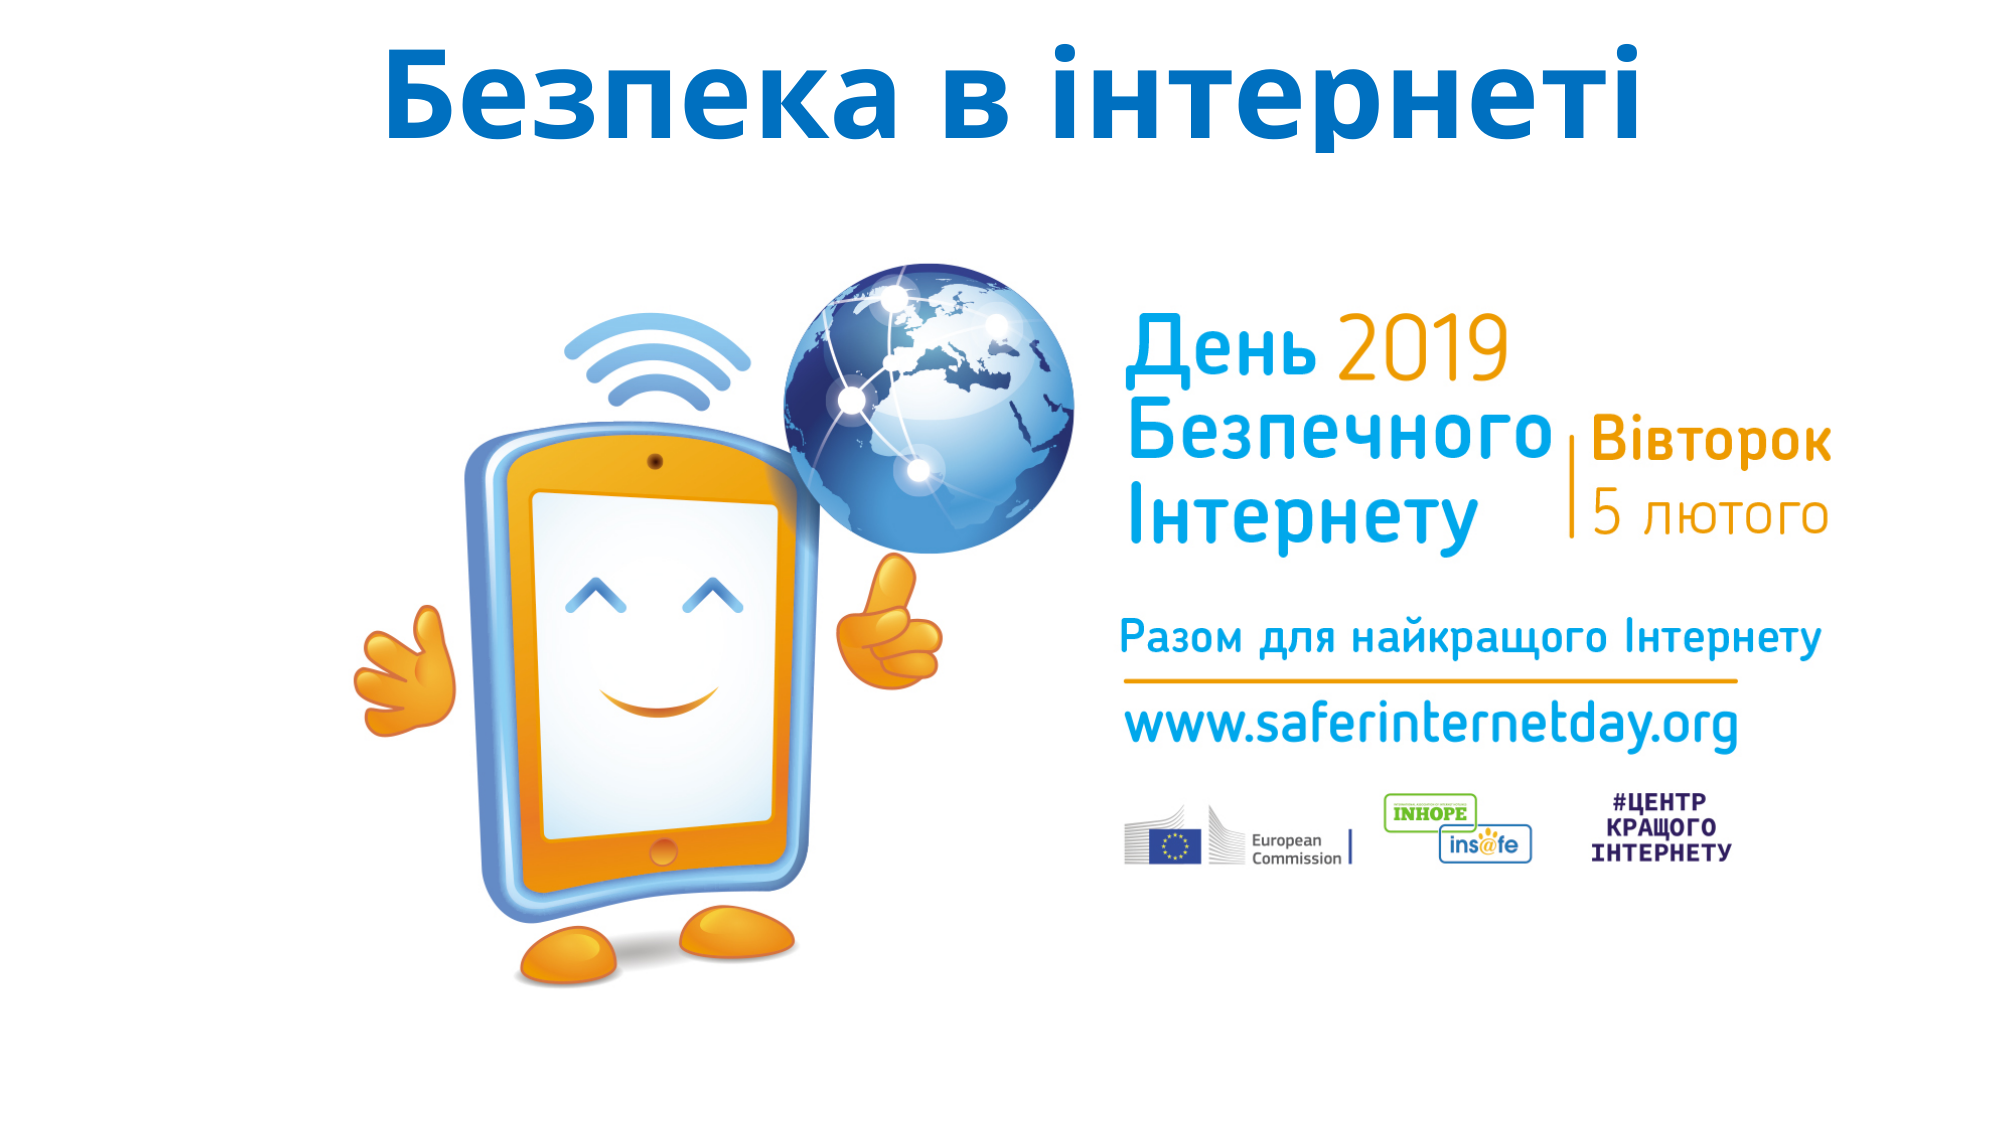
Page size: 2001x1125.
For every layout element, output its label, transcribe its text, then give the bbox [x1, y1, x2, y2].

picture [252, 153, 1892, 1091]
title Безпека в інтернеті [187, 23, 1838, 174]
